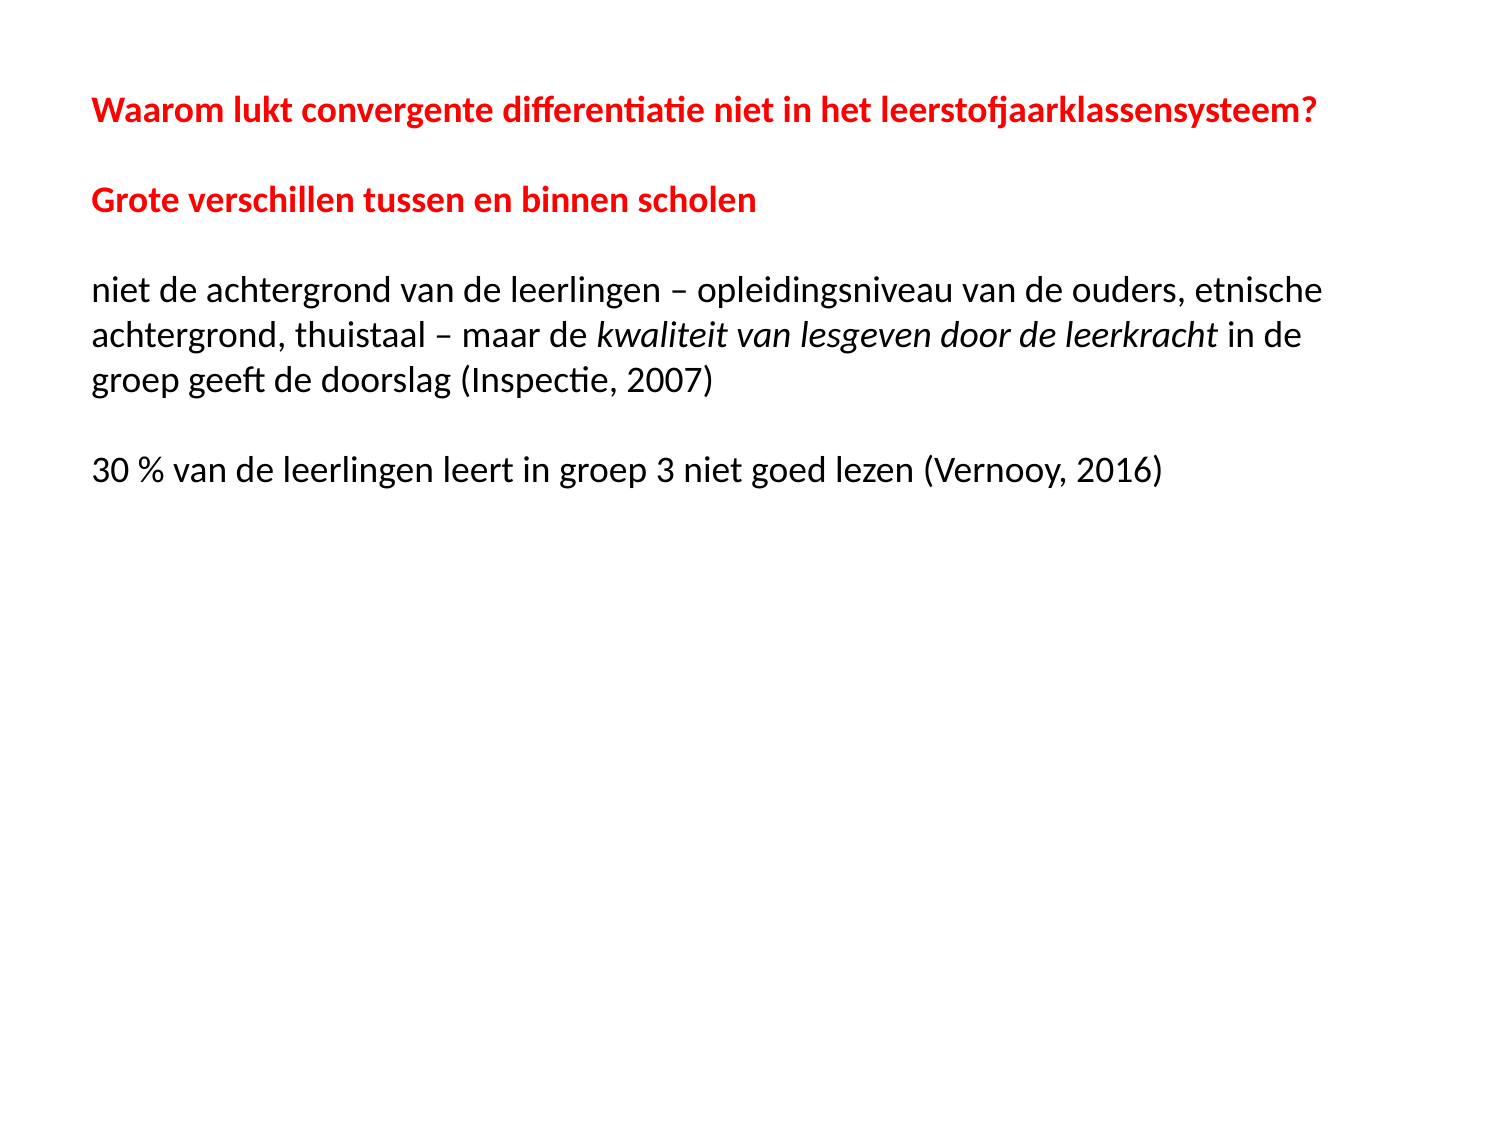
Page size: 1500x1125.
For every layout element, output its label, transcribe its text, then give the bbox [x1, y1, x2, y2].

text_box Waarom lukt convergente differentiatie niet in het leerstofjaarklassensysteem? Grote verschillen tussen en binnen scholen niet de achter­grond van de leerlingen – opleidingsniveau van de ouders, etnische achtergrond, thuistaal – maar de kwaliteit van lesgeven door de leerkracht in de groep geeft de doorslag (Inspectie, 2007) 30 % van de leerlingen leert in groep 3 niet goed lezen (Vernooy, 2016) [76, 78, 1388, 543]
